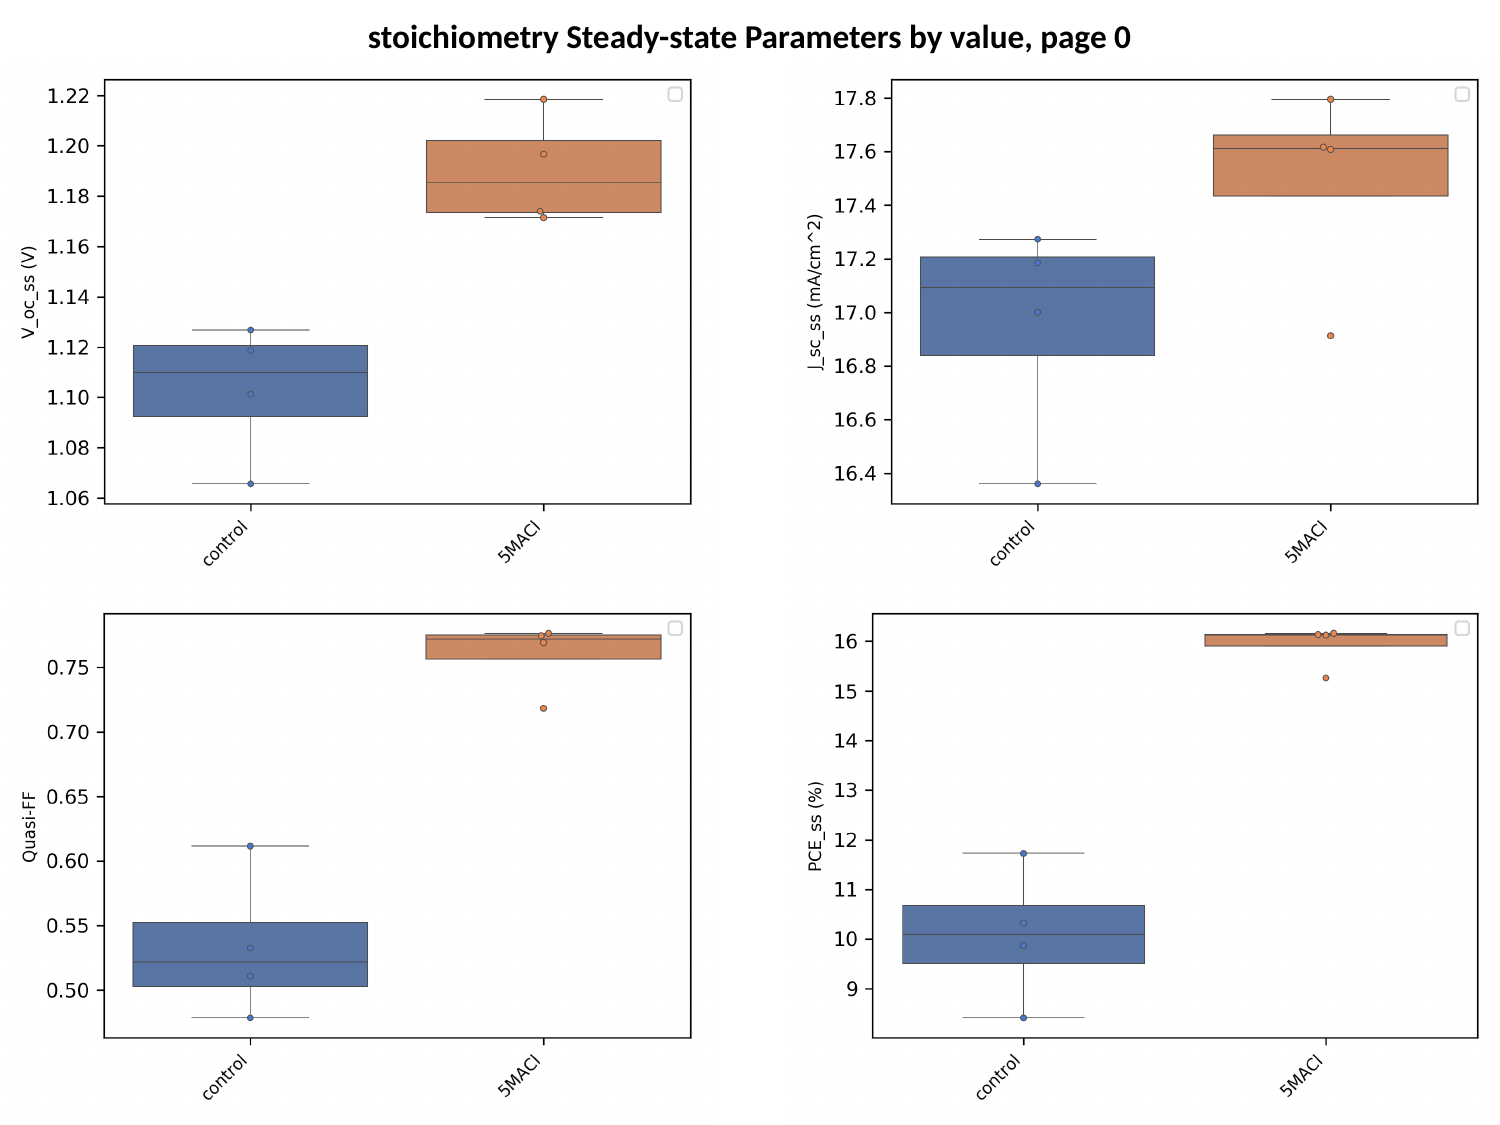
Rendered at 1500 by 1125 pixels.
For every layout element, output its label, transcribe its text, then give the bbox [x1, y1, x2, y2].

picture [787, 56, 1500, 1125]
title stoichiometry Steady-state Parameters by value, page 0 [0, 0, 1500, 75]
picture [0, 56, 713, 1125]
